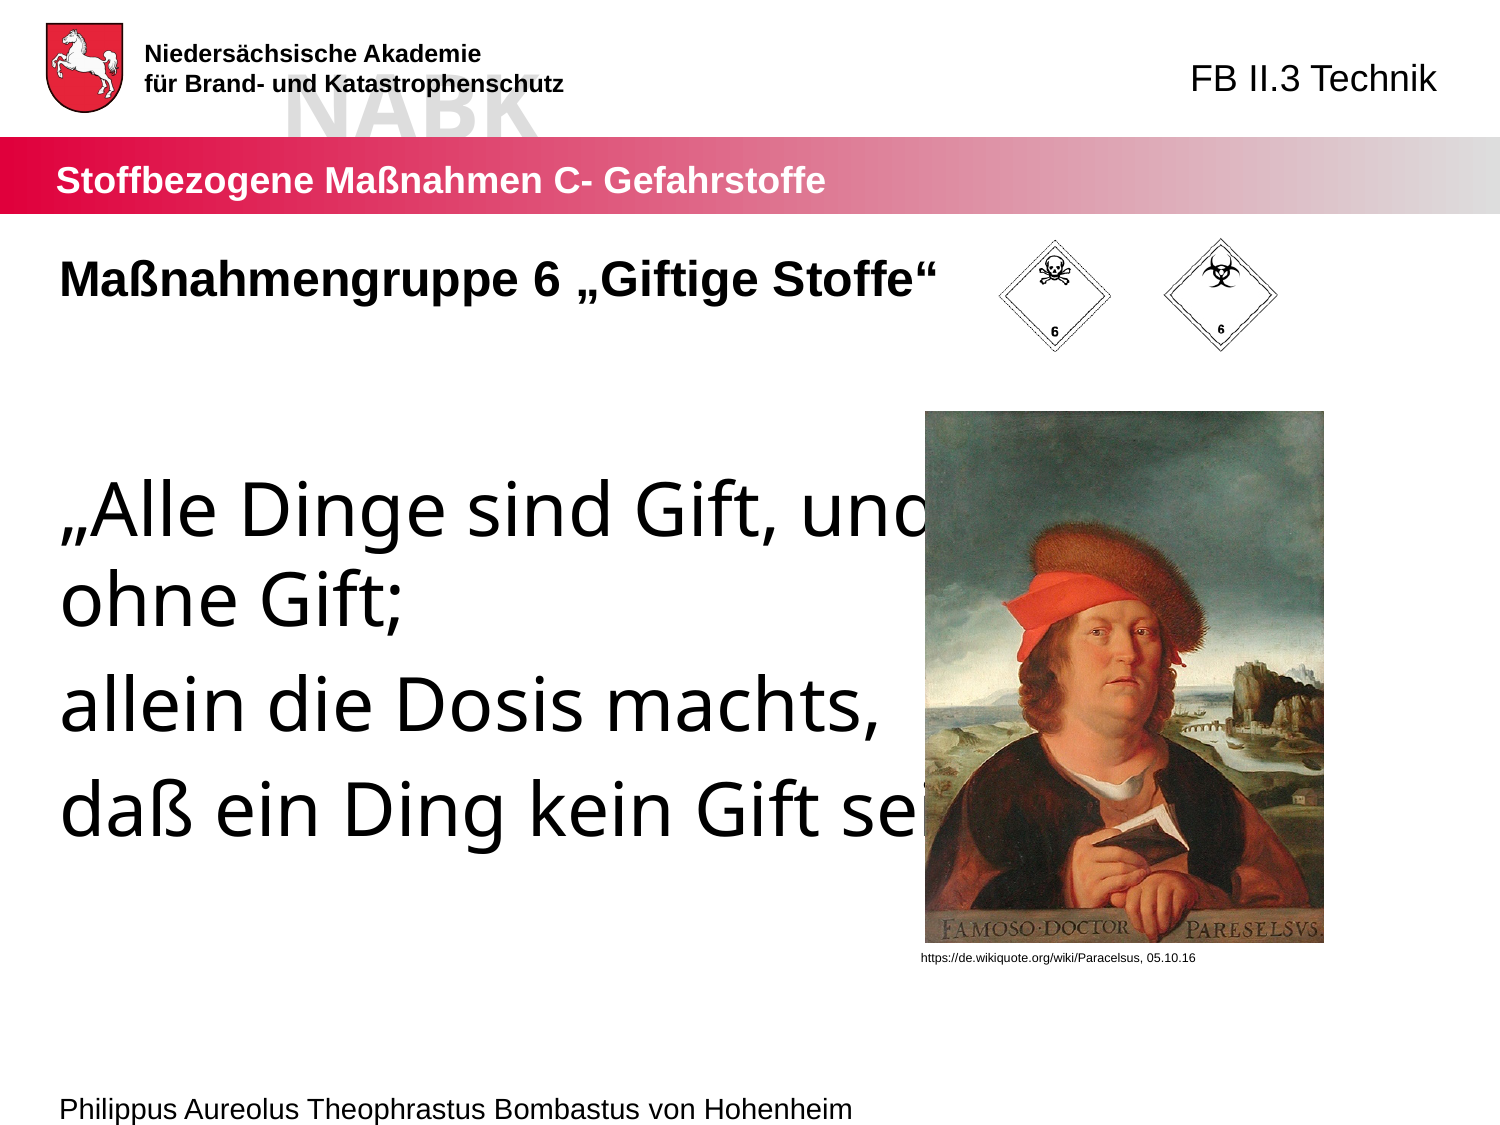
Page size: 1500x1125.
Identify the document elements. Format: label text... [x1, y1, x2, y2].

list Maßnahmengruppe 6 „Giftige Stoffe“ „Alle Dinge sind Gift, und nichts ist ohne Gift; allein die Dosis machts, daß ein Ding kein Gift sei.“ Philippus Aureolus Theophrastus Bombastus von Hohenheim [44, 239, 1462, 1007]
picture [997, 239, 1111, 352]
picture [1163, 237, 1278, 352]
picture [45, 22, 124, 114]
picture [925, 410, 1324, 943]
text_box https://de.wikiquote.org/wiki/Paracelsus, 05.10.16 [906, 942, 1221, 973]
